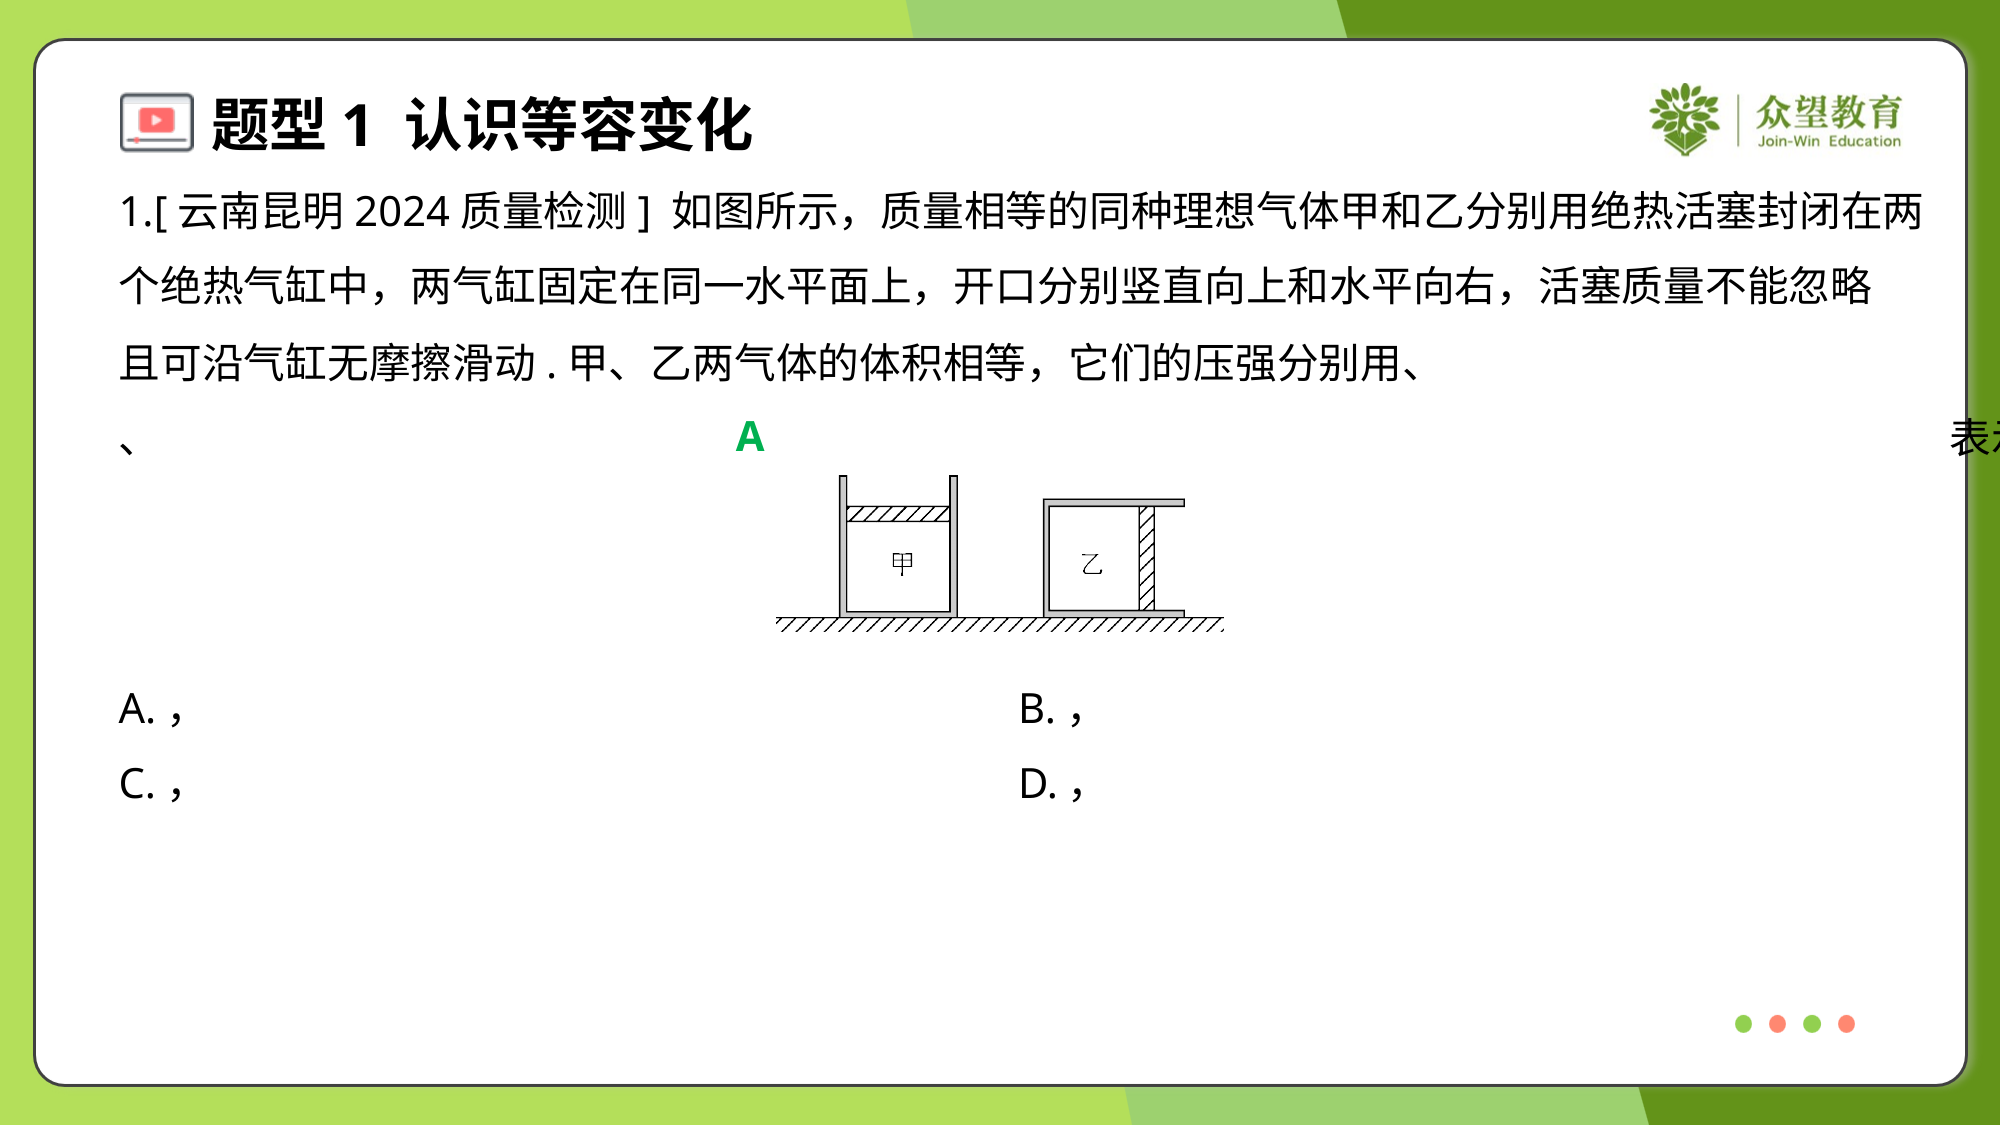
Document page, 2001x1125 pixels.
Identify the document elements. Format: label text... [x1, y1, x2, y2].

text_box A [719, 384, 781, 452]
picture [0, 0, 2000, 1125]
